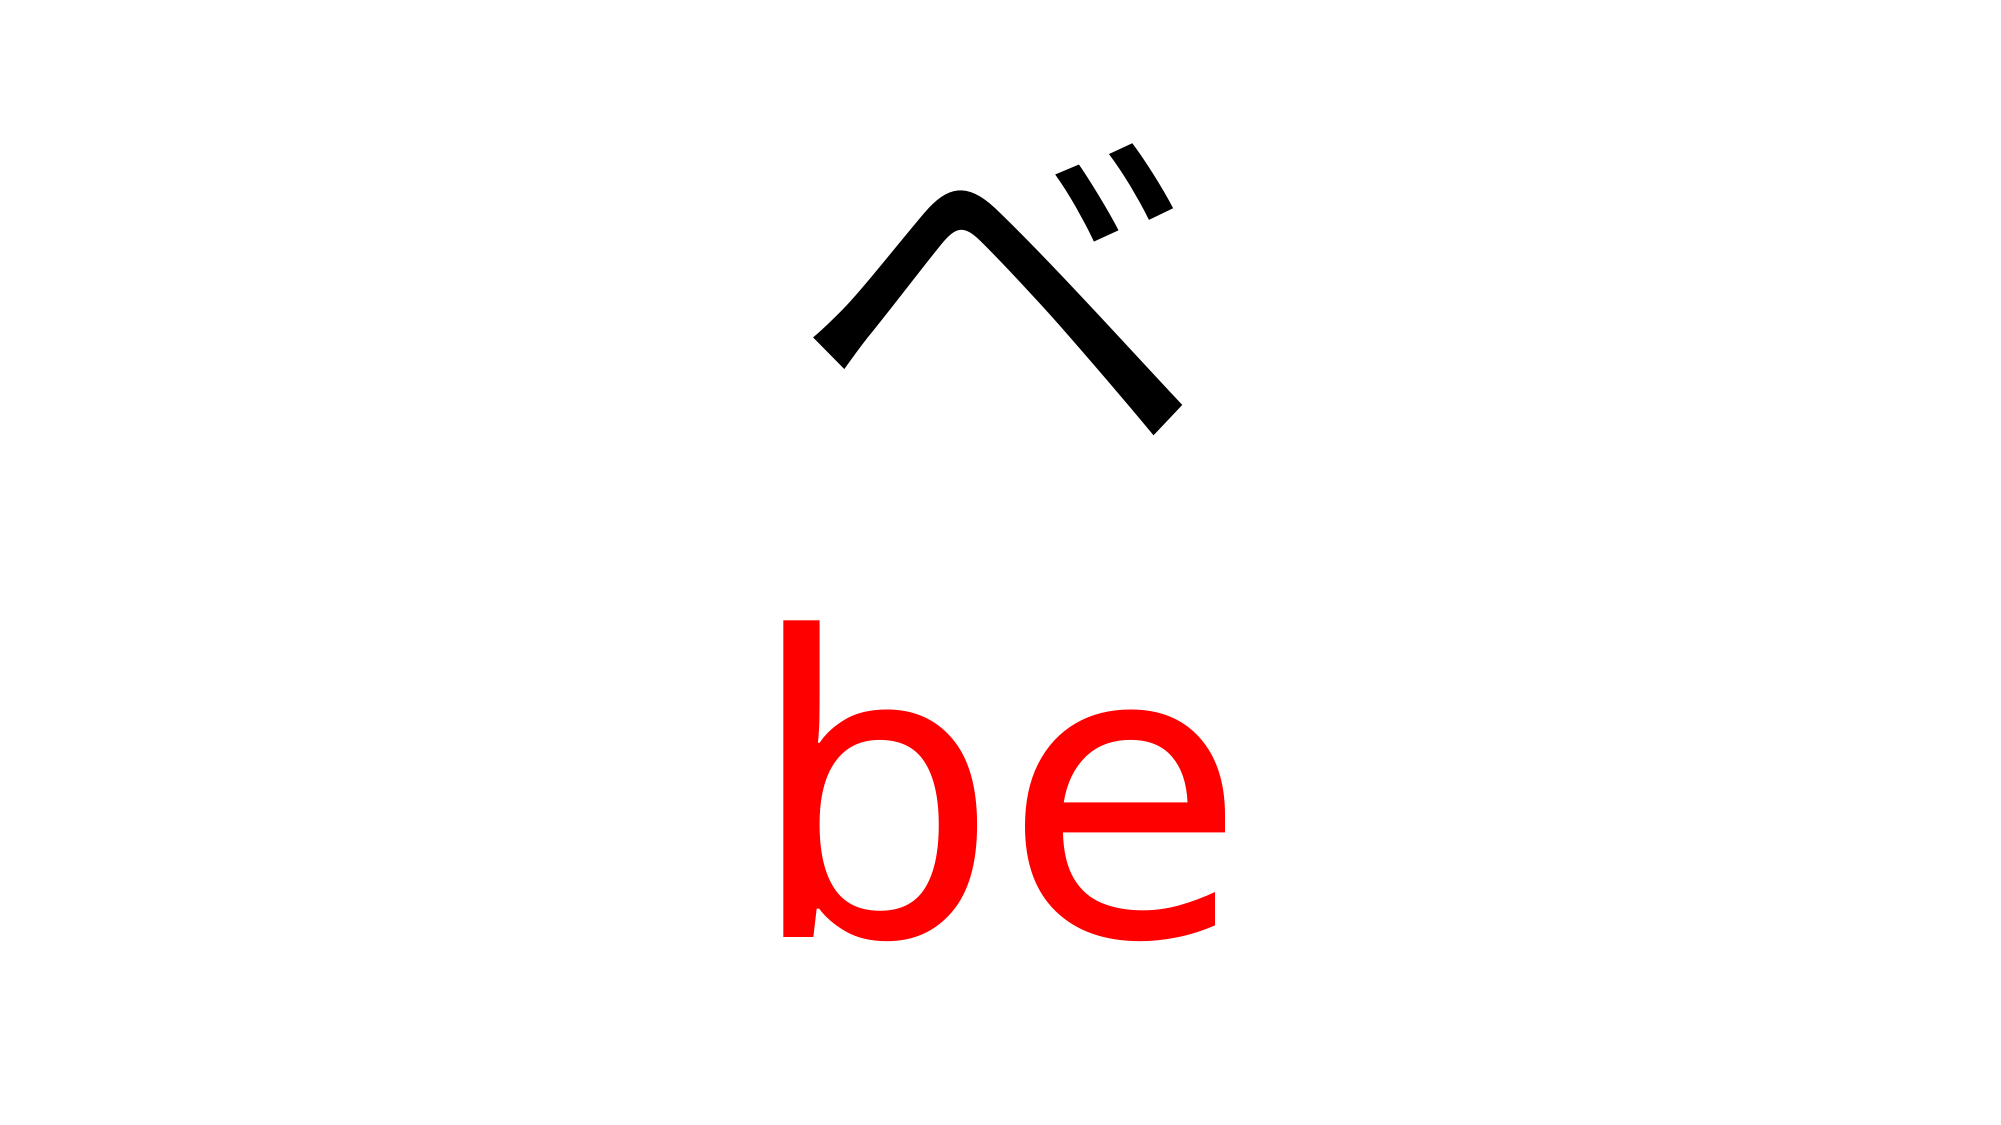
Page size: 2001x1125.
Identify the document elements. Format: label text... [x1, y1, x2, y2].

title ベ [249, 71, 1750, 545]
text_box be [249, 562, 1750, 1036]
